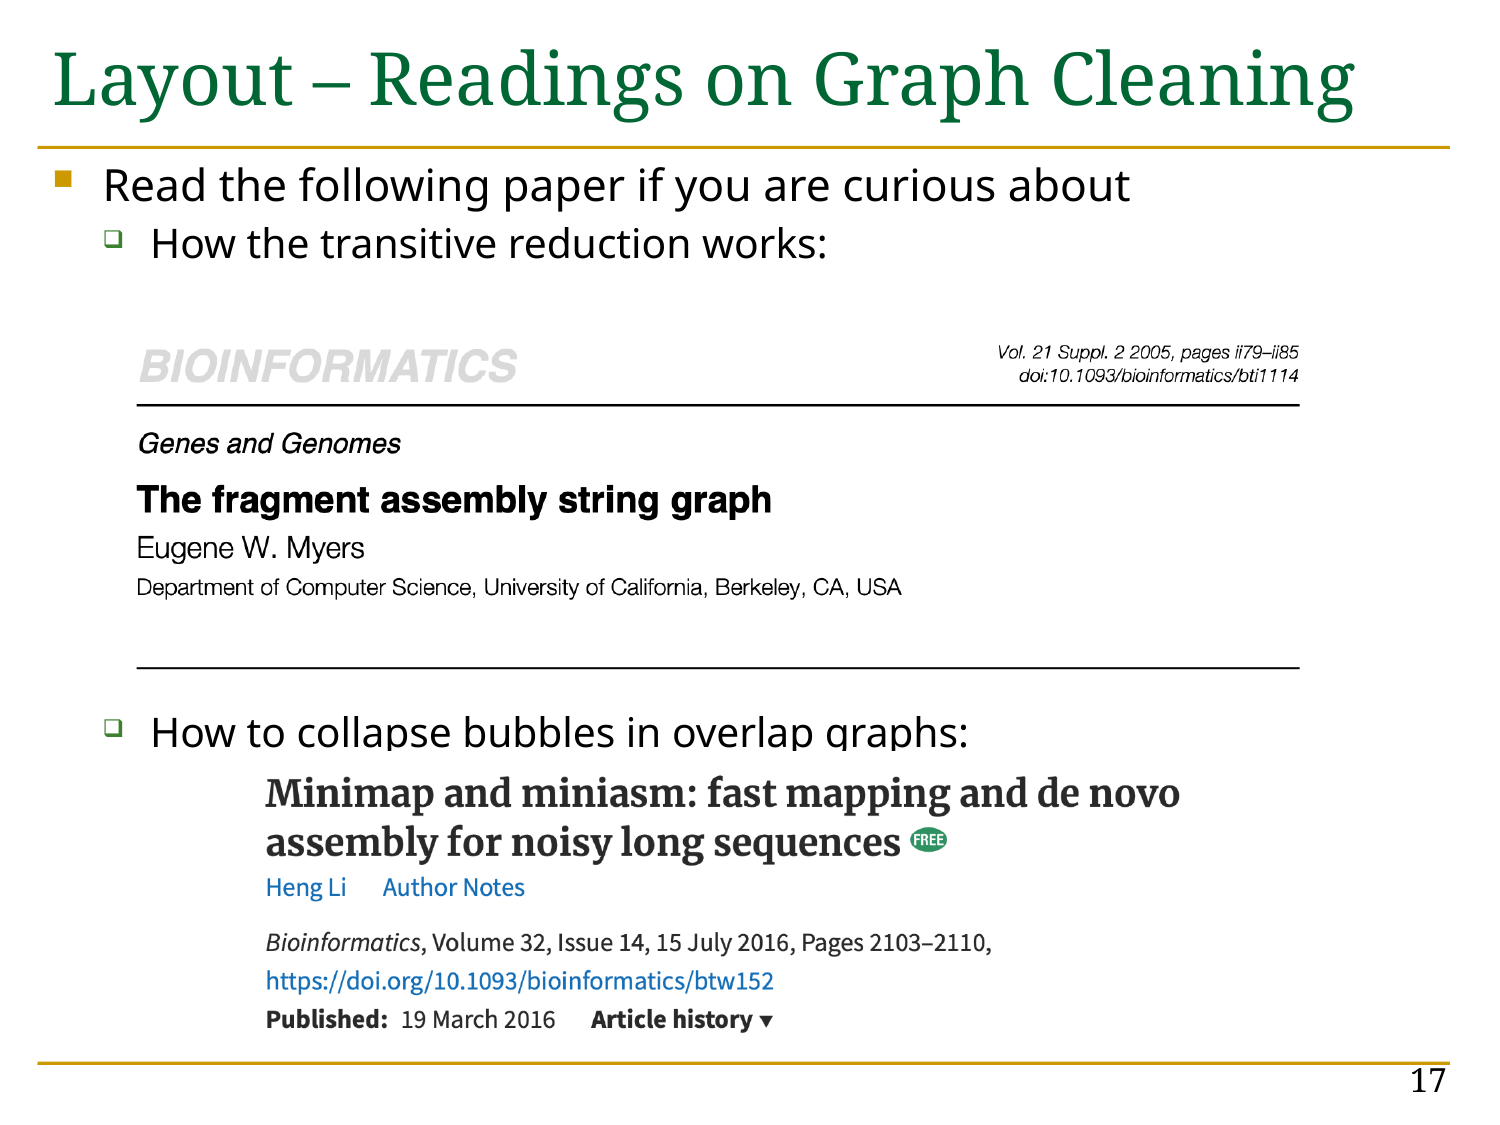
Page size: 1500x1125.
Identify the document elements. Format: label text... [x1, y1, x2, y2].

picture [228, 751, 1216, 1048]
title Layout – Readings on Graph Cleaning [37, 24, 1450, 148]
picture [123, 300, 1321, 689]
slide_number 17 [1111, 1036, 1462, 1112]
list Read the following paper if you are curious about How the transitive reduction works: How to collapse bubbles in overlap graphs: [37, 149, 1448, 764]
